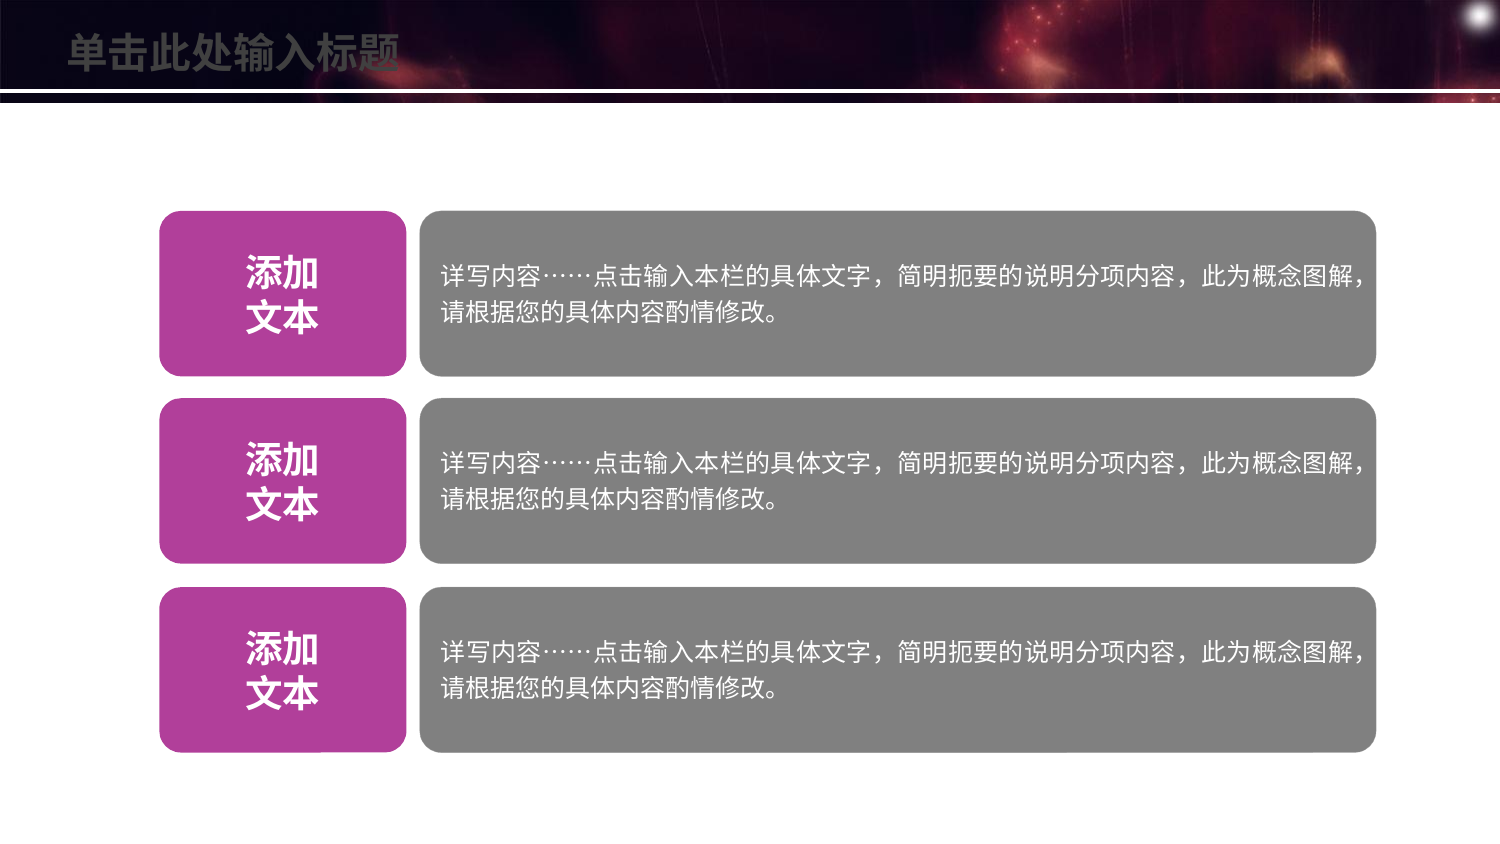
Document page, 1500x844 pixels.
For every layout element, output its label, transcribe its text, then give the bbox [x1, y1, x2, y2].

picture [0, 93, 1500, 103]
picture [0, 0, 1500, 89]
text_box 添加 文本 [159, 587, 407, 753]
text_box 添加 文本 [159, 210, 407, 377]
text_box 详写内容……点击输入本栏的具体文字，简明扼要的说明分项内容，此为概念图解，请根据您的具体内容酌情修改。 [419, 398, 1377, 564]
text_box 详写内容……点击输入本栏的具体文字，简明扼要的说明分项内容，此为概念图解，请根据您的具体内容酌情修改。 [419, 210, 1377, 377]
text_box 详写内容……点击输入本栏的具体文字，简明扼要的说明分项内容，此为概念图解，请根据您的具体内容酌情修改。 [419, 587, 1377, 753]
text_box 添加 文本 [159, 398, 407, 564]
text_box 单击此处输入标题 [51, 9, 443, 85]
